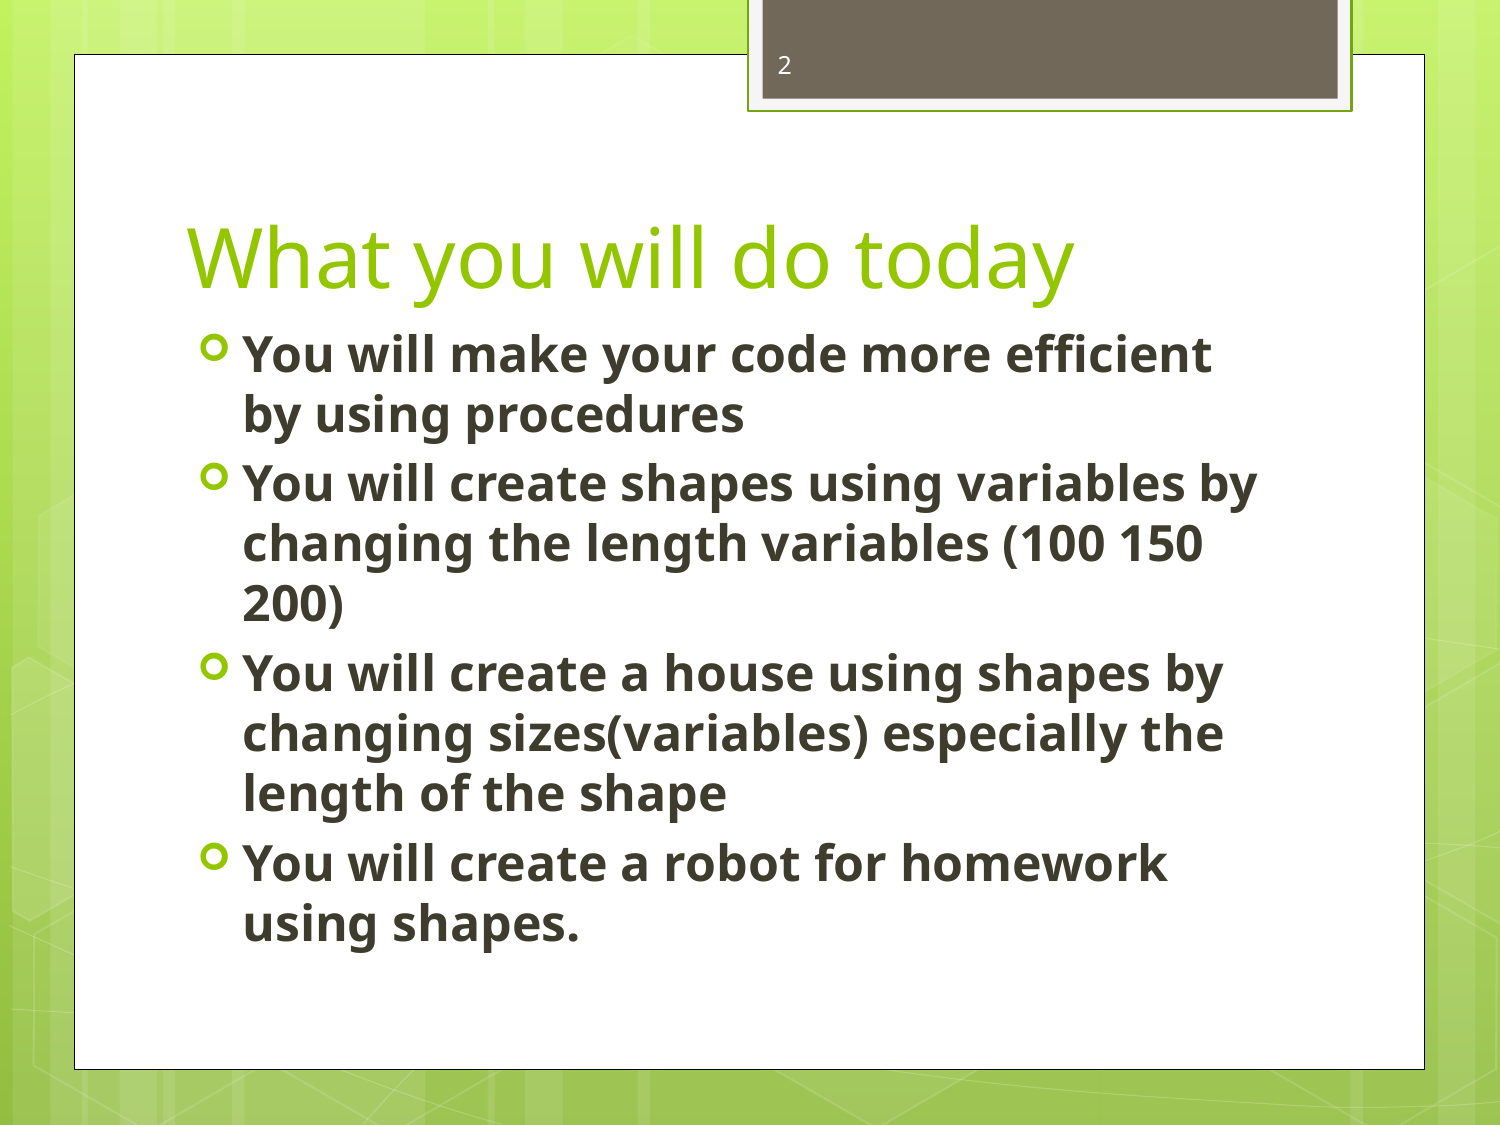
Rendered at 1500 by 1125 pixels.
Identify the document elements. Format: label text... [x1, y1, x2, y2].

slide_number 2 [762, 36, 982, 97]
list You will make your code more efficient by using procedures You will create shapes using variables by changing the length variables (100 150 200) You will create a house using shapes by changing sizes(variables) especially the length of the shape You will create a robot for homework using shapes. [171, 314, 1283, 891]
title What you will do today [171, 125, 1324, 313]
